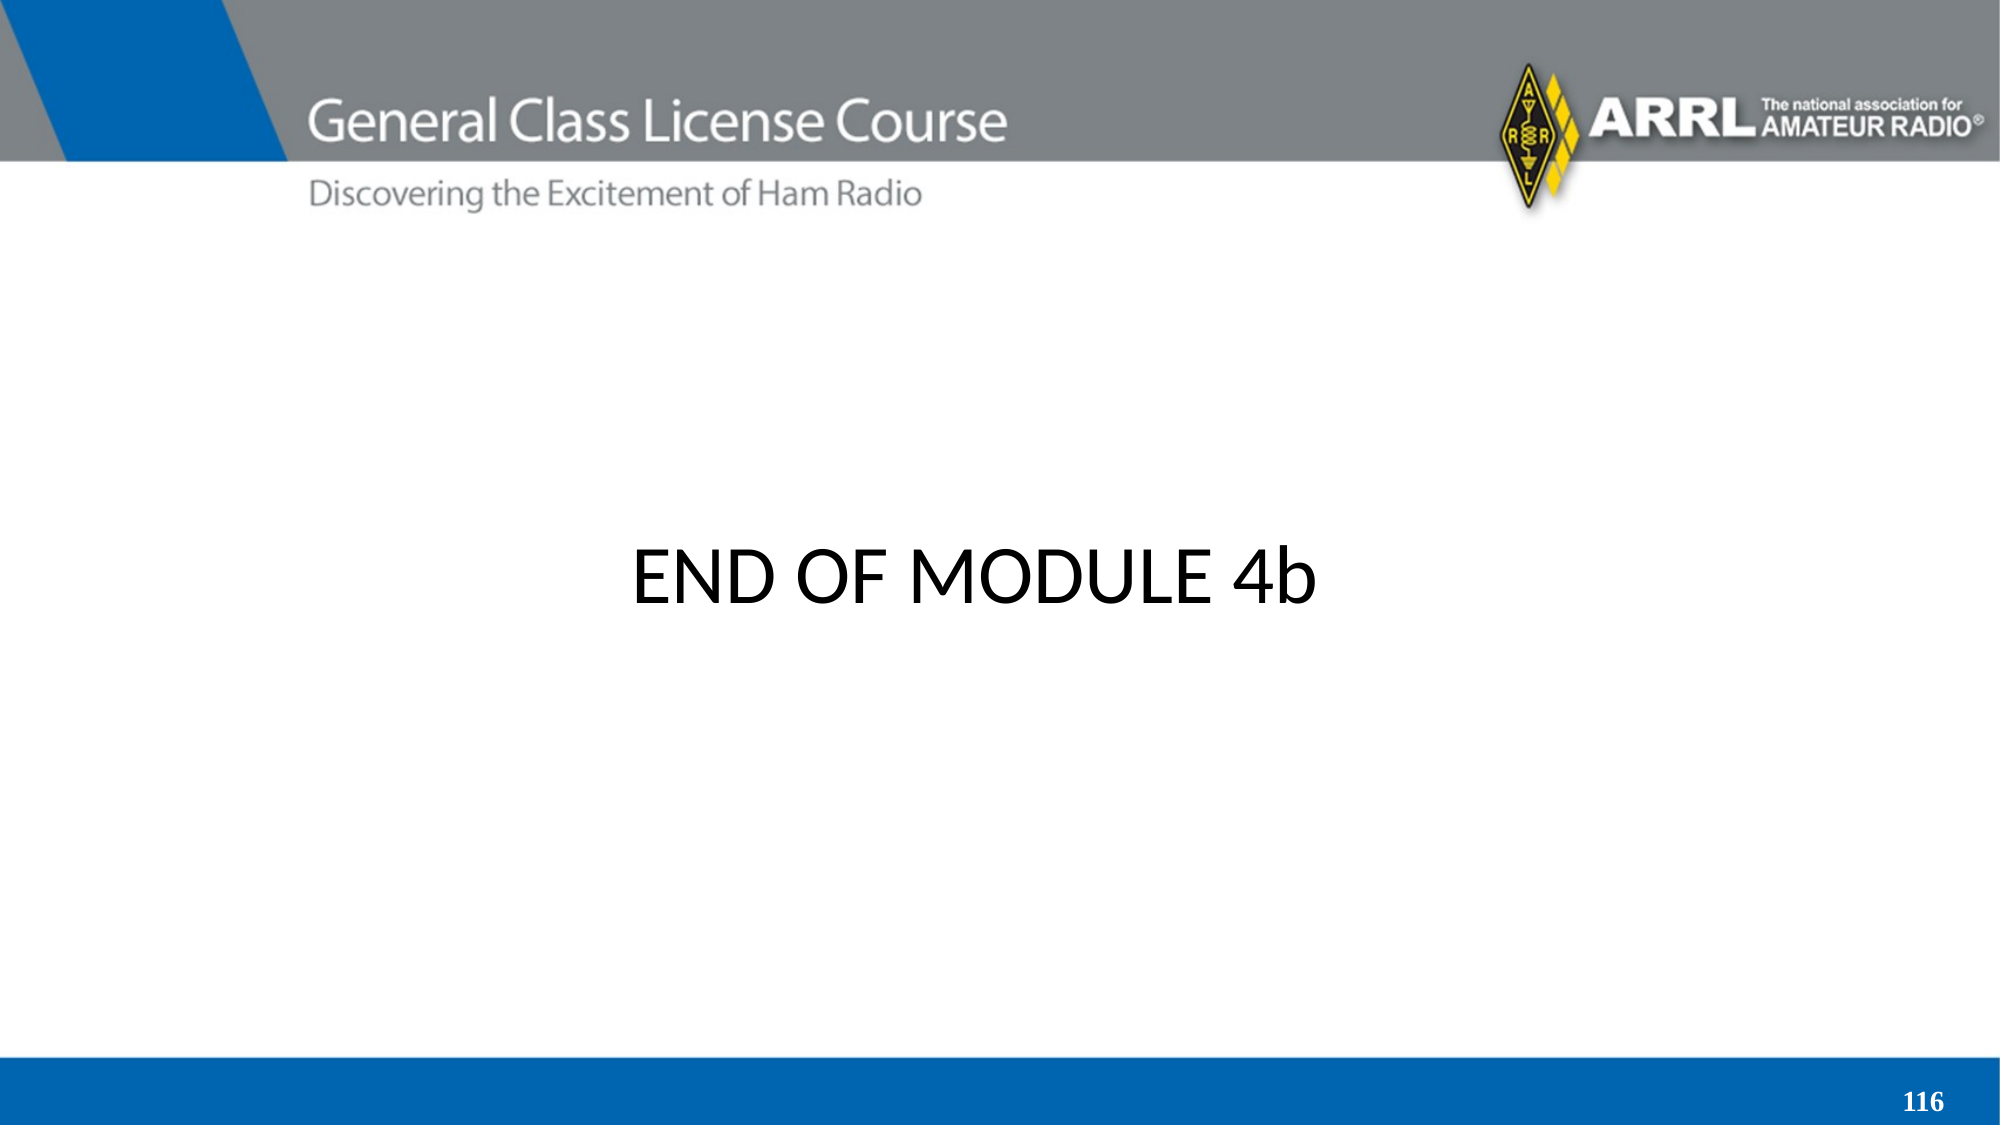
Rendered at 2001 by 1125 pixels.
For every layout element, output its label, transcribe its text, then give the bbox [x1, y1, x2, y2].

title END OF MODULE 4b [75, 512, 1875, 700]
picture [0, 0, 2001, 1125]
